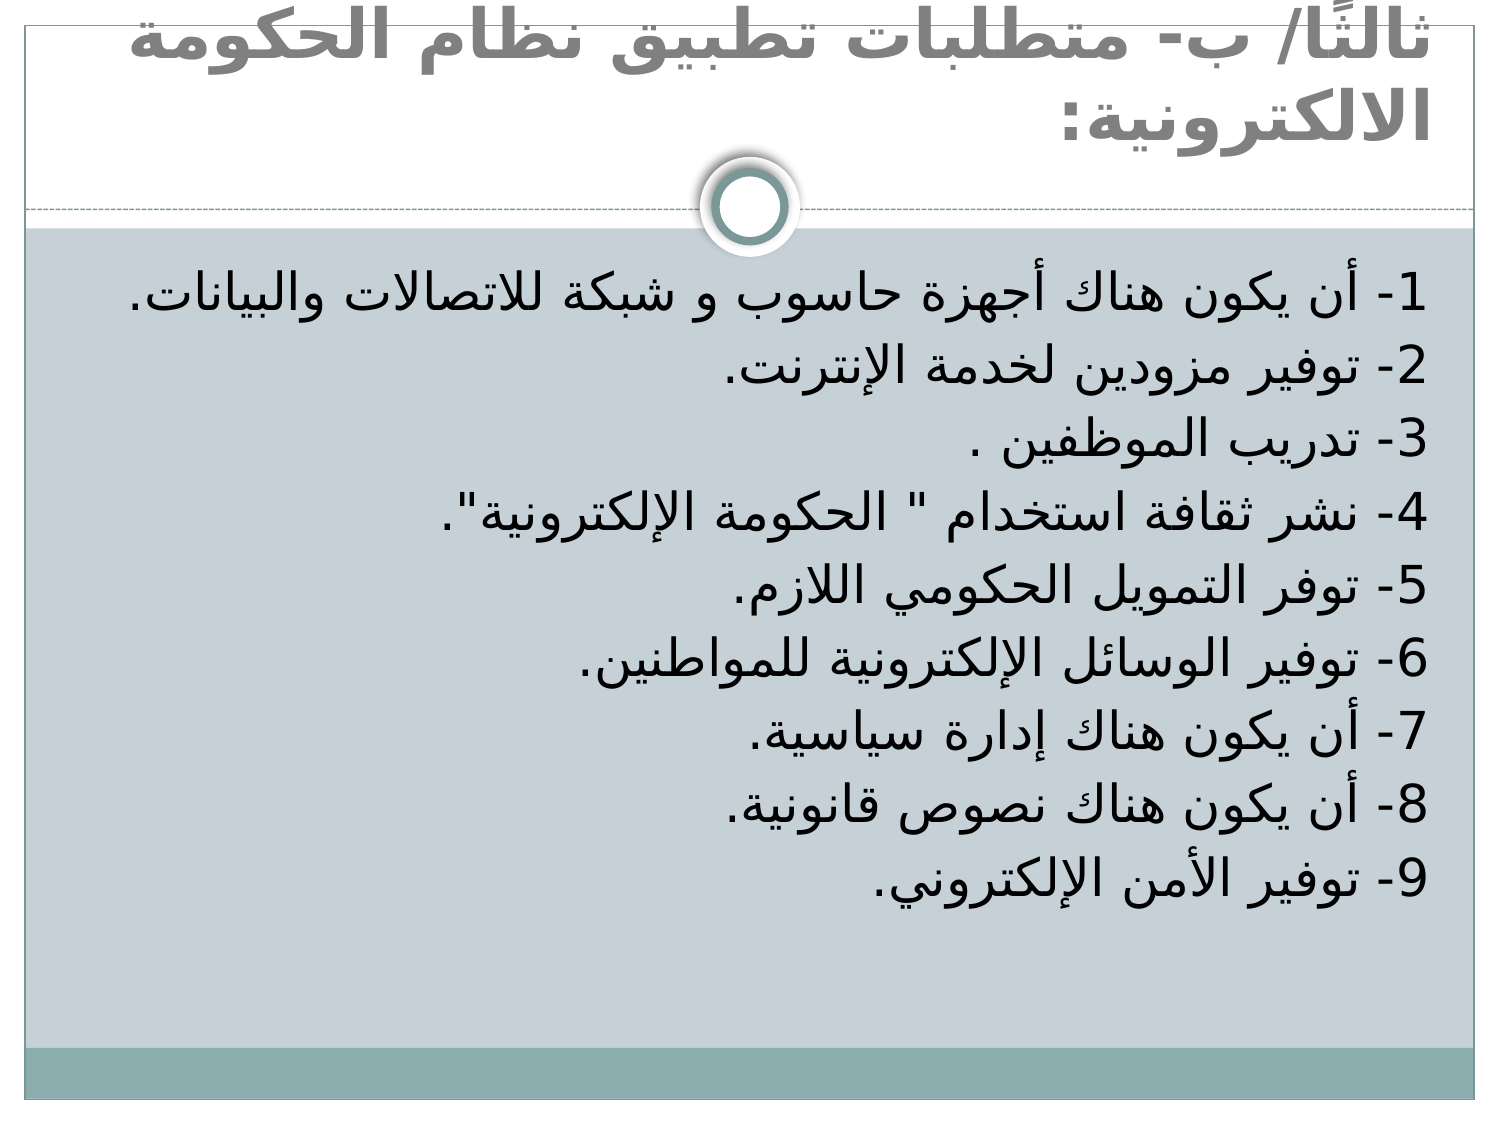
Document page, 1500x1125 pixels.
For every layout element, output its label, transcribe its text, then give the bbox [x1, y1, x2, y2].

list 1- أن يكون هناك أجهزة حاسوب و شبكة للاتصالات والبيانات. 2- توفير مزودين لخدمة الإنترنت. 3- تدريب الموظفين . 4- نشر ثقافة استخدام " الحكومة الإلكترونية". 5- توفر التمويل الحكومي اللازم. 6- توفير الوسائل الإلكترونية للمواطنين. 7- أن يكون هناك إدارة سياسية. 8- أن يكون هناك نصوص قانونية. 9- توفير الأمن الإلكتروني. [49, 250, 1445, 1001]
title ثالثًا/ ب- متطلبات تطبيق نظام الحكومة الالكترونية: [49, 37, 1450, 162]
